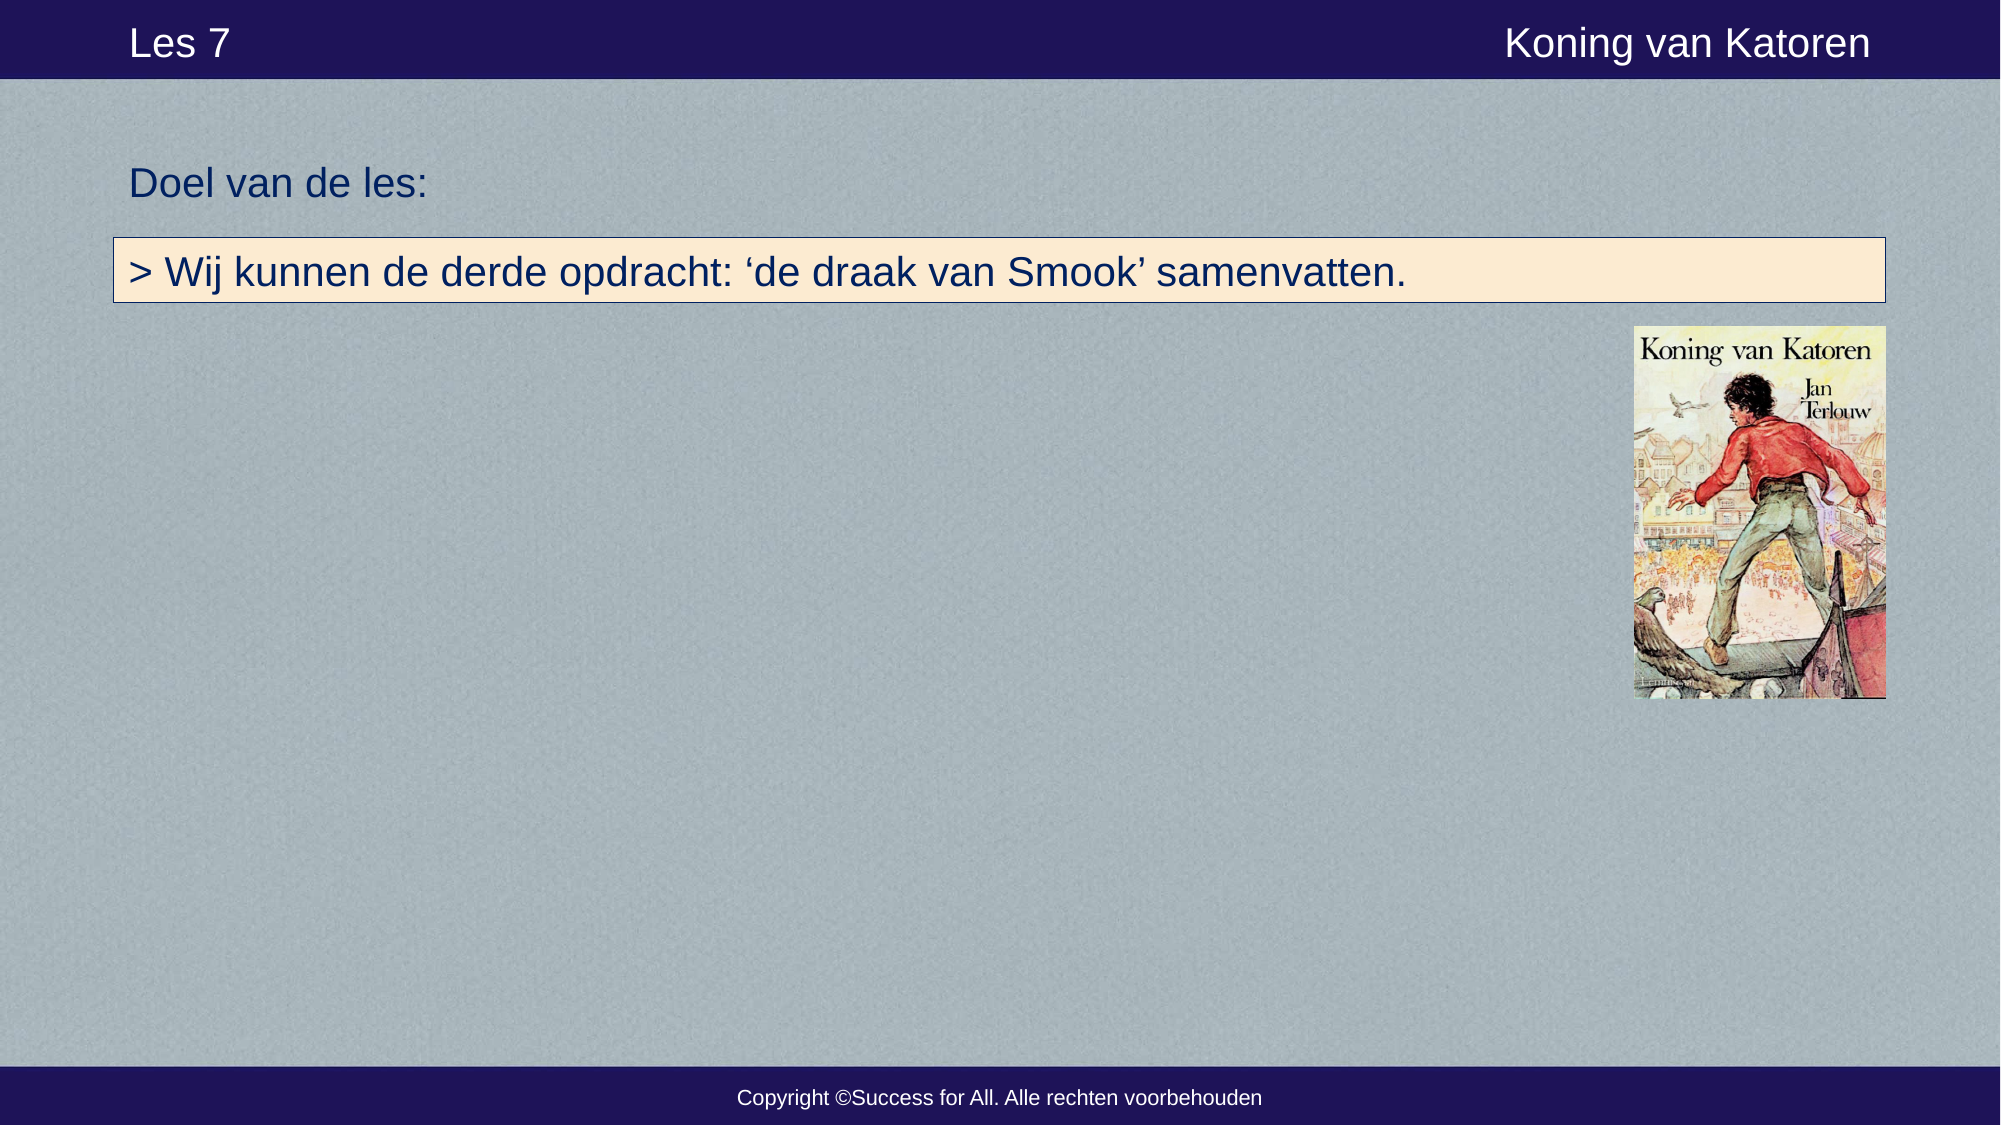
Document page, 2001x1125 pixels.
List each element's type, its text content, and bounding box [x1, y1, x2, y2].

text_box Koning van Katoren [999, 8, 1886, 73]
picture [0, 0, 2001, 1125]
text_box Doel van de les: [113, 148, 1635, 214]
text_box Copyright ©Success for All. Alle rechten voorbehouden [0, 1076, 2000, 1125]
text_box Les 7 [114, 8, 354, 73]
text_box > Wij kunnen de derde opdracht: ‘de draak van Smook’ samenvatten. [113, 237, 1886, 303]
